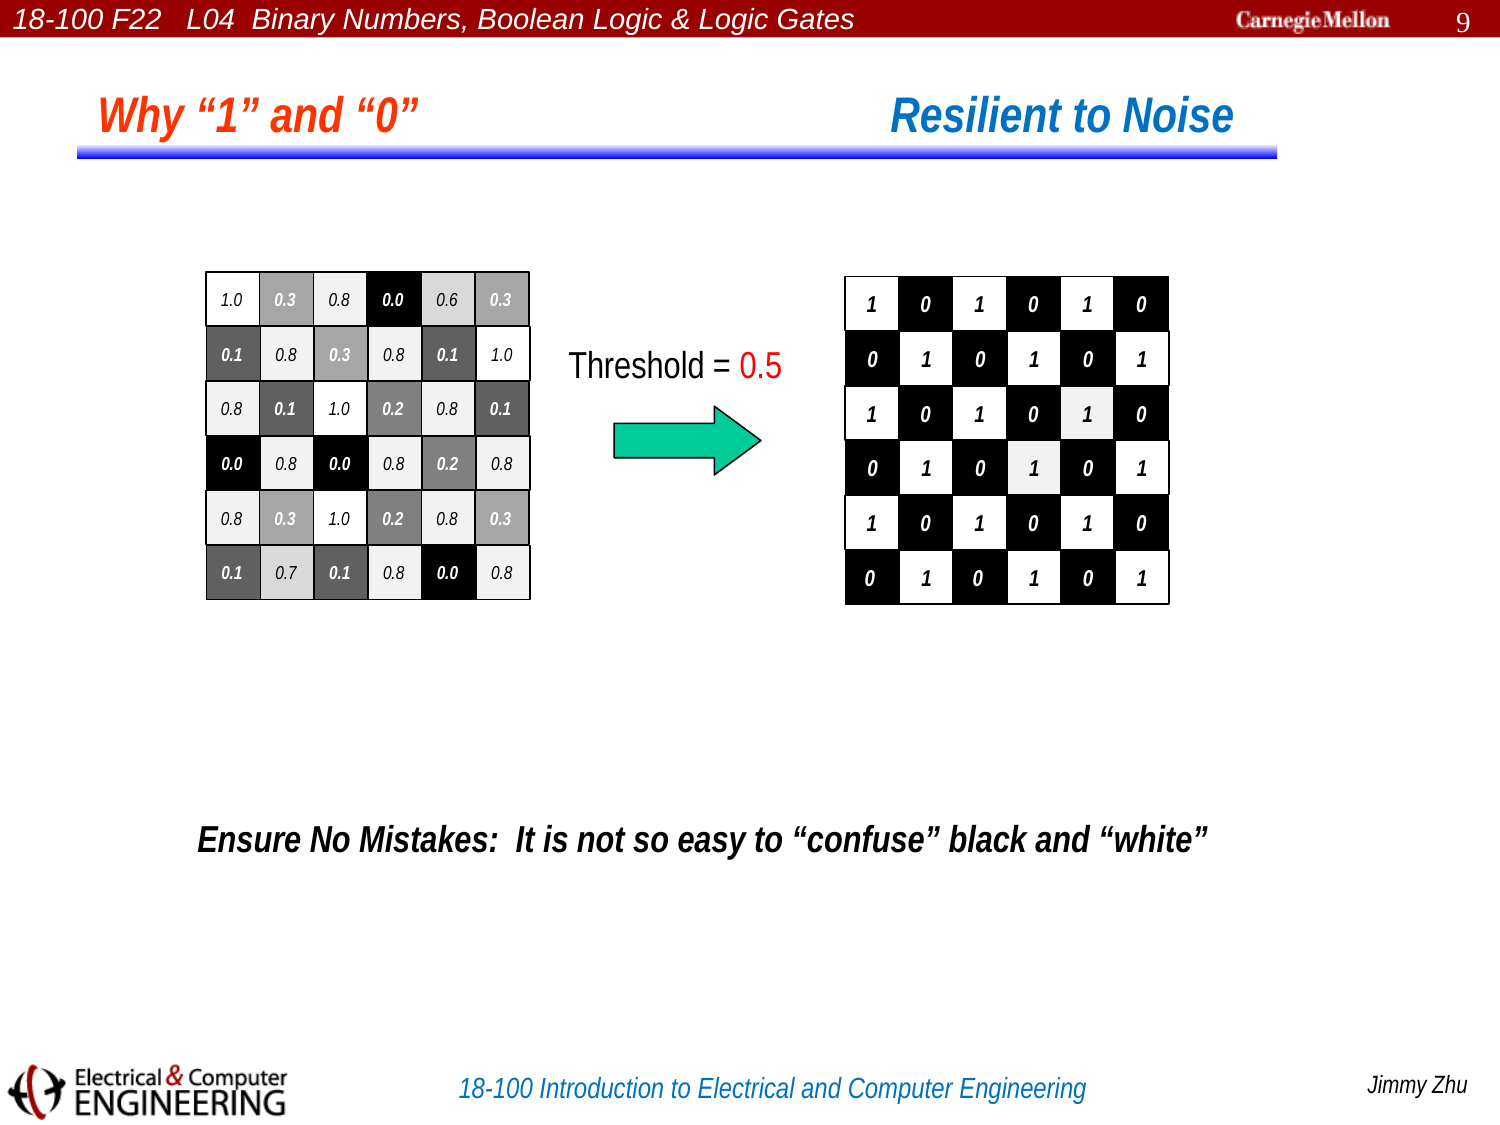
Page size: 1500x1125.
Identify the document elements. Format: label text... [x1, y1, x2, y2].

text_box 1 [952, 495, 1006, 549]
text_box 1 [844, 276, 898, 331]
text_box 1 [1007, 331, 1060, 385]
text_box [205, 271, 531, 600]
text_box 0 [845, 331, 899, 385]
text_box 0 [953, 549, 1007, 605]
text_box 0 [1060, 331, 1116, 385]
text_box Ensure No Mistakes: It is not so easy to “confuse” black and “white” [182, 807, 1232, 868]
text_box 1 [1060, 385, 1114, 440]
text_box 1 [899, 549, 953, 605]
text_box [77, 145, 1278, 159]
text_box 1 [844, 495, 898, 550]
text_box 0 [1114, 276, 1169, 331]
text_box 0 [1006, 276, 1060, 331]
text_box [614, 406, 761, 475]
text_box 0 [953, 331, 1007, 385]
text_box 0 [898, 385, 952, 440]
text_box 0 [1060, 440, 1116, 495]
text_box 0 [845, 440, 899, 495]
text_box 1 [1116, 440, 1170, 495]
text_box 1 [1116, 331, 1170, 386]
text_box 1 [1007, 549, 1060, 605]
text_box 0 [1060, 549, 1116, 605]
text_box 0 [1114, 385, 1169, 440]
text_box 1 [1060, 495, 1114, 549]
text_box 1 [952, 276, 1006, 331]
text_box Threshold = 0.5 [553, 333, 798, 394]
text_box 1 [899, 331, 953, 385]
text_box 1 [1116, 549, 1170, 605]
text_box 1 [1007, 440, 1060, 495]
text_box 1 [844, 385, 898, 441]
text_box 0 [1114, 495, 1169, 549]
text_box 0 [1006, 495, 1060, 549]
picture [0, 1058, 298, 1125]
text_box 0 [953, 440, 1007, 495]
text_box Why “1” and “0” Resilient to Noise [71, 75, 1273, 150]
text_box 0 [898, 495, 952, 549]
slide_number 9 [1217, 0, 1494, 34]
text_box 0 [898, 276, 952, 331]
text_box 1 [899, 440, 953, 495]
text_box 0 [845, 549, 899, 605]
text_box 0 [1006, 385, 1060, 440]
text_box 1 [952, 385, 1006, 440]
text_box 1 [1060, 276, 1114, 331]
